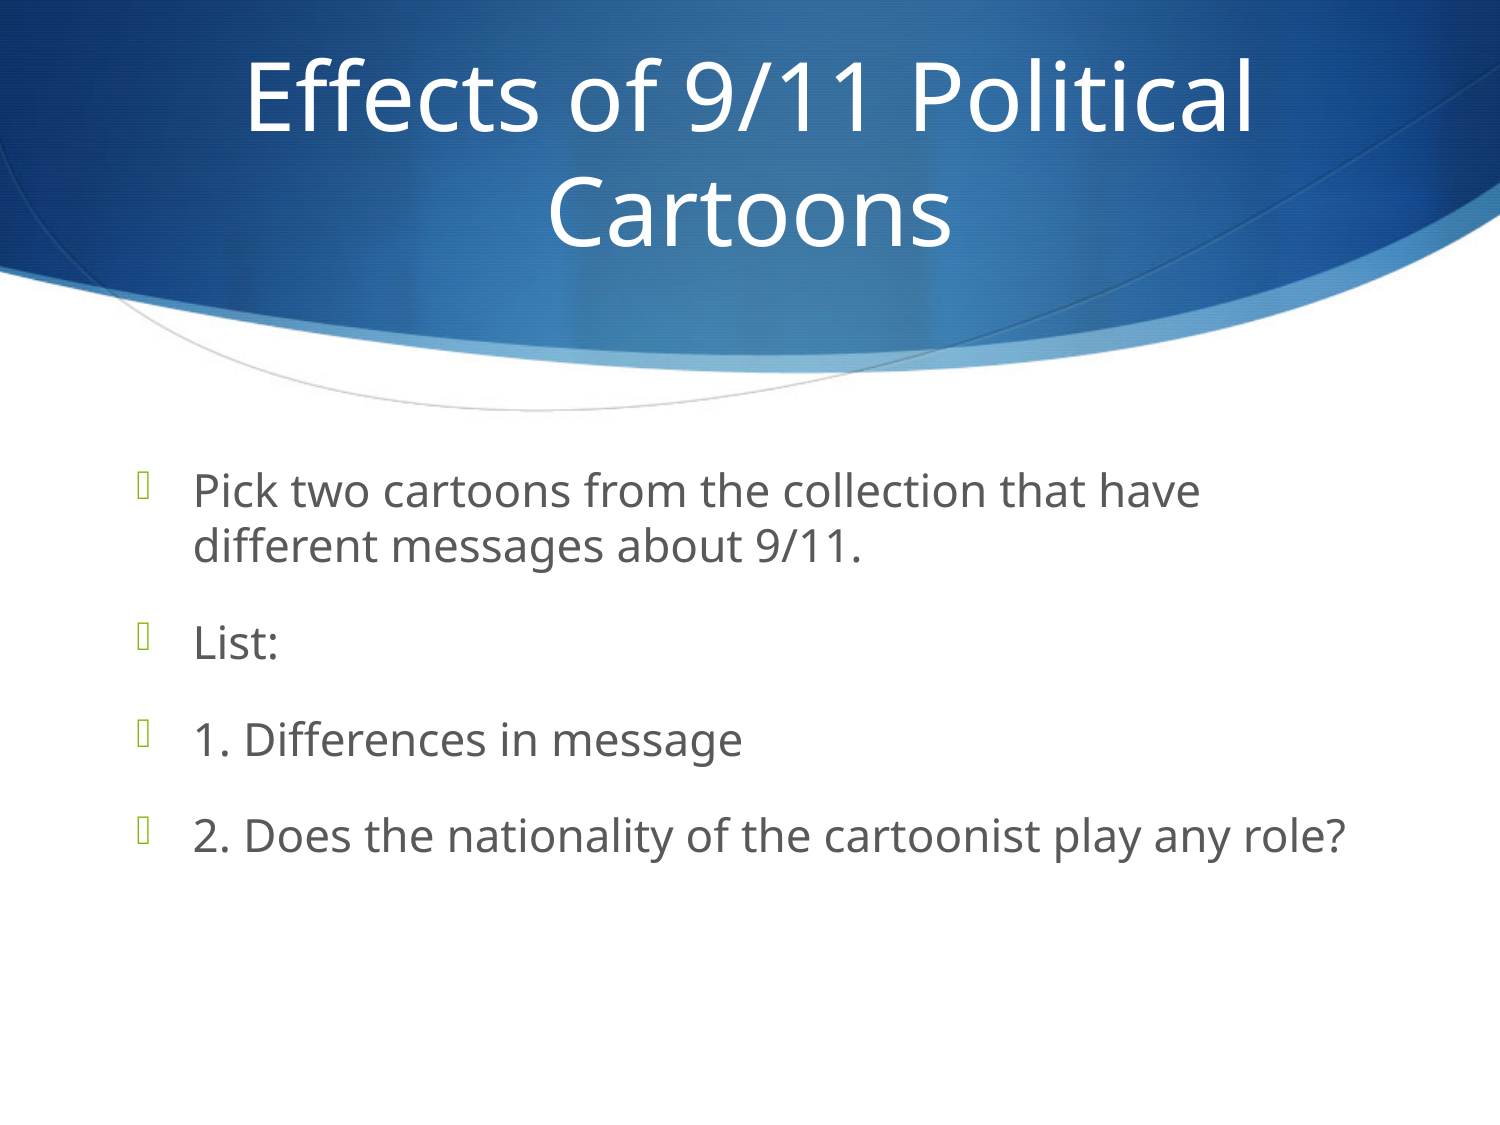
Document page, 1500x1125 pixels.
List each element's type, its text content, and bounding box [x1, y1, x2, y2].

picture [0, 0, 1500, 1125]
title Effects of 9/11 Political Cartoons [75, 56, 1425, 245]
list Pick two cartoons from the collection that have different messages about 9/11. List: 1. Differences in message 2. Does the nationality of the cartoonist play any role? [121, 454, 1379, 991]
